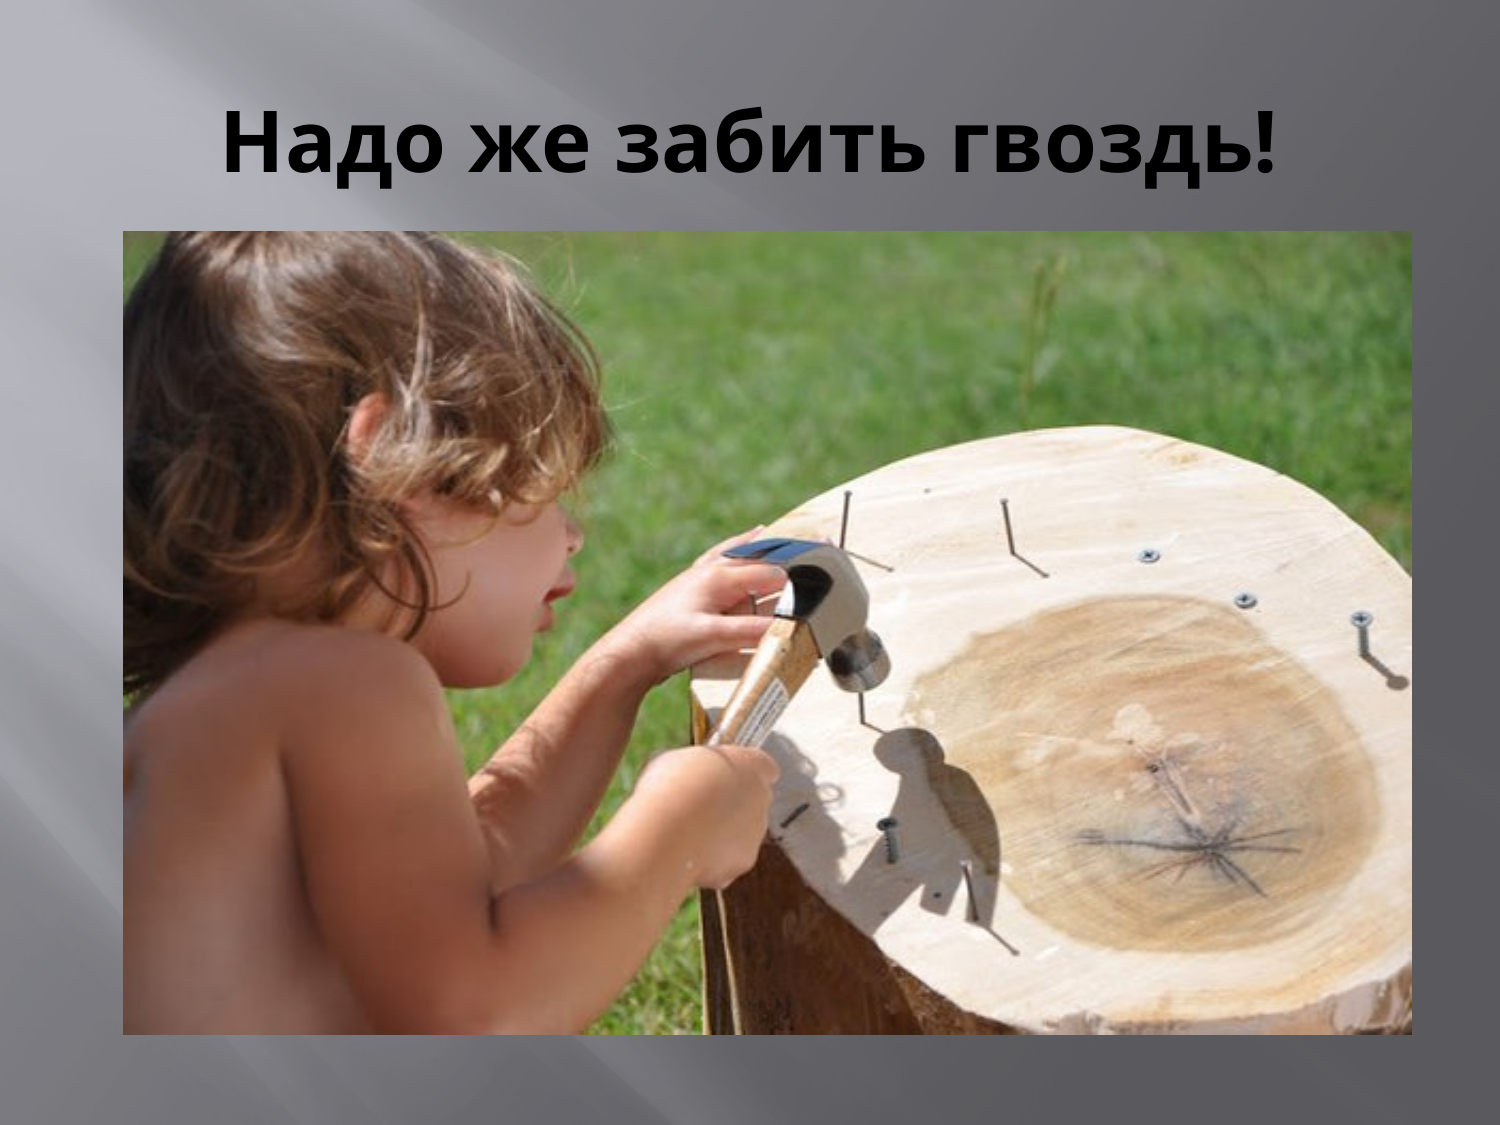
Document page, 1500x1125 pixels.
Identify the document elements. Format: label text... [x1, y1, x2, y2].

title Надо же забить гвоздь! [75, 45, 1425, 233]
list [123, 231, 1412, 1036]
